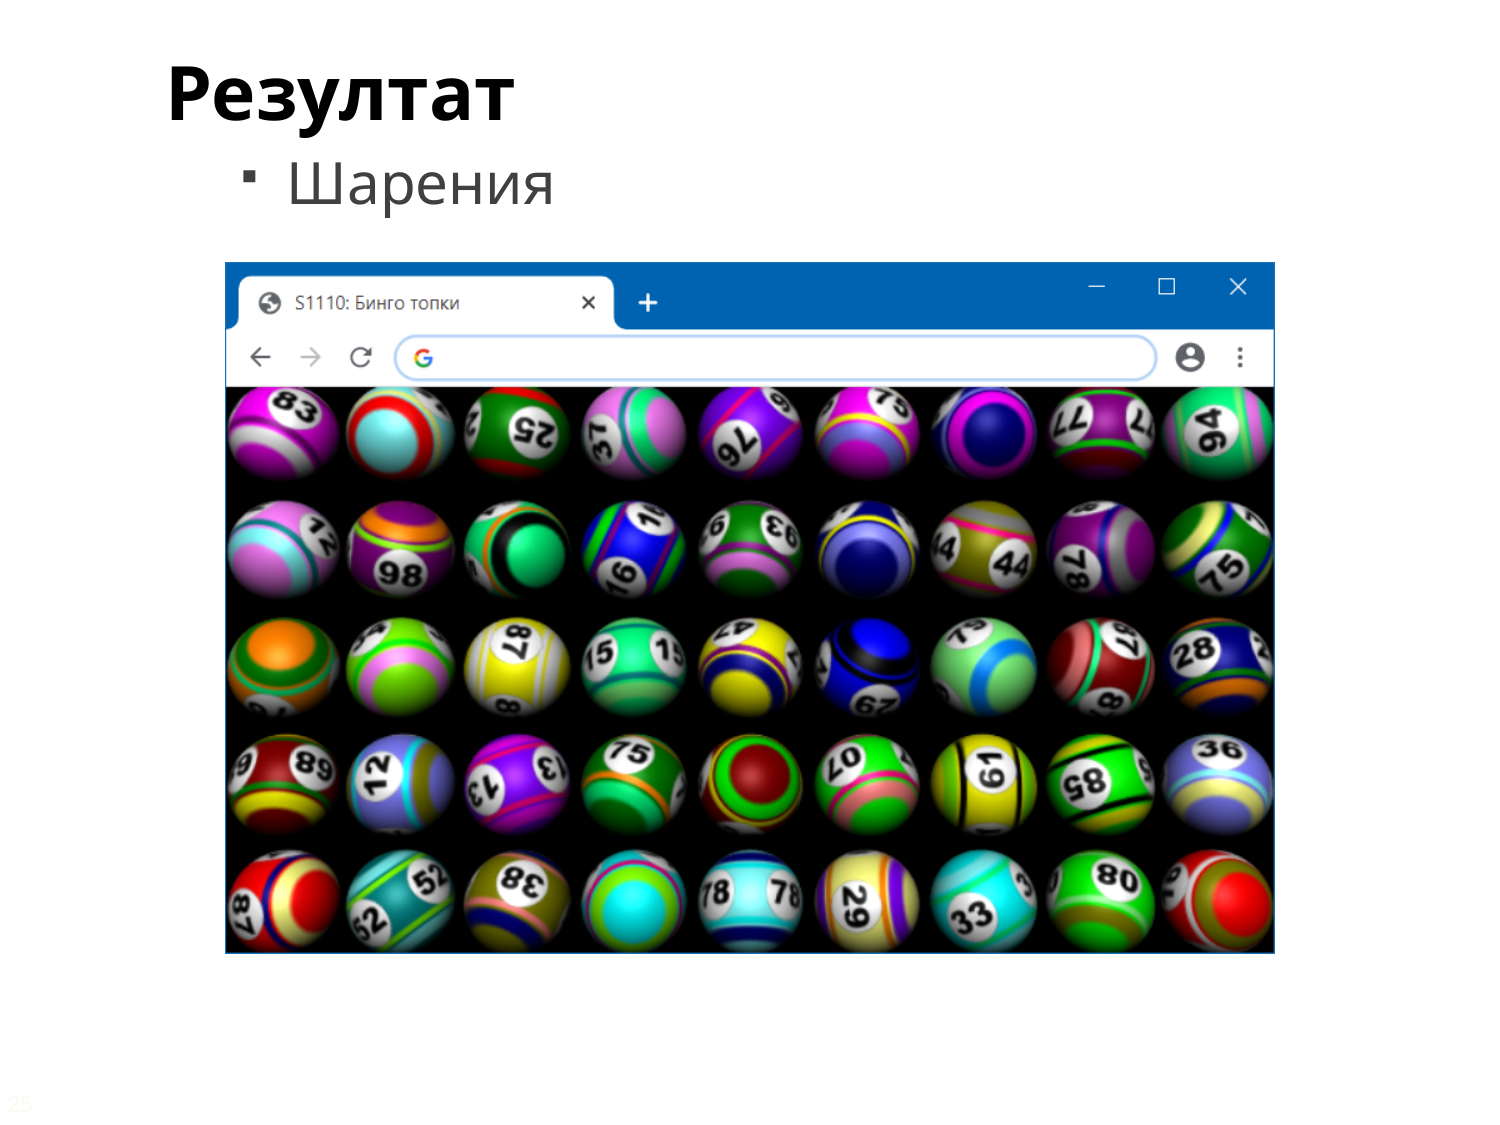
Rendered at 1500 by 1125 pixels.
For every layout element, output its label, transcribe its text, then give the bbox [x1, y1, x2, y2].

list Резултат Шарения [150, 37, 1488, 1113]
picture [224, 262, 1276, 954]
